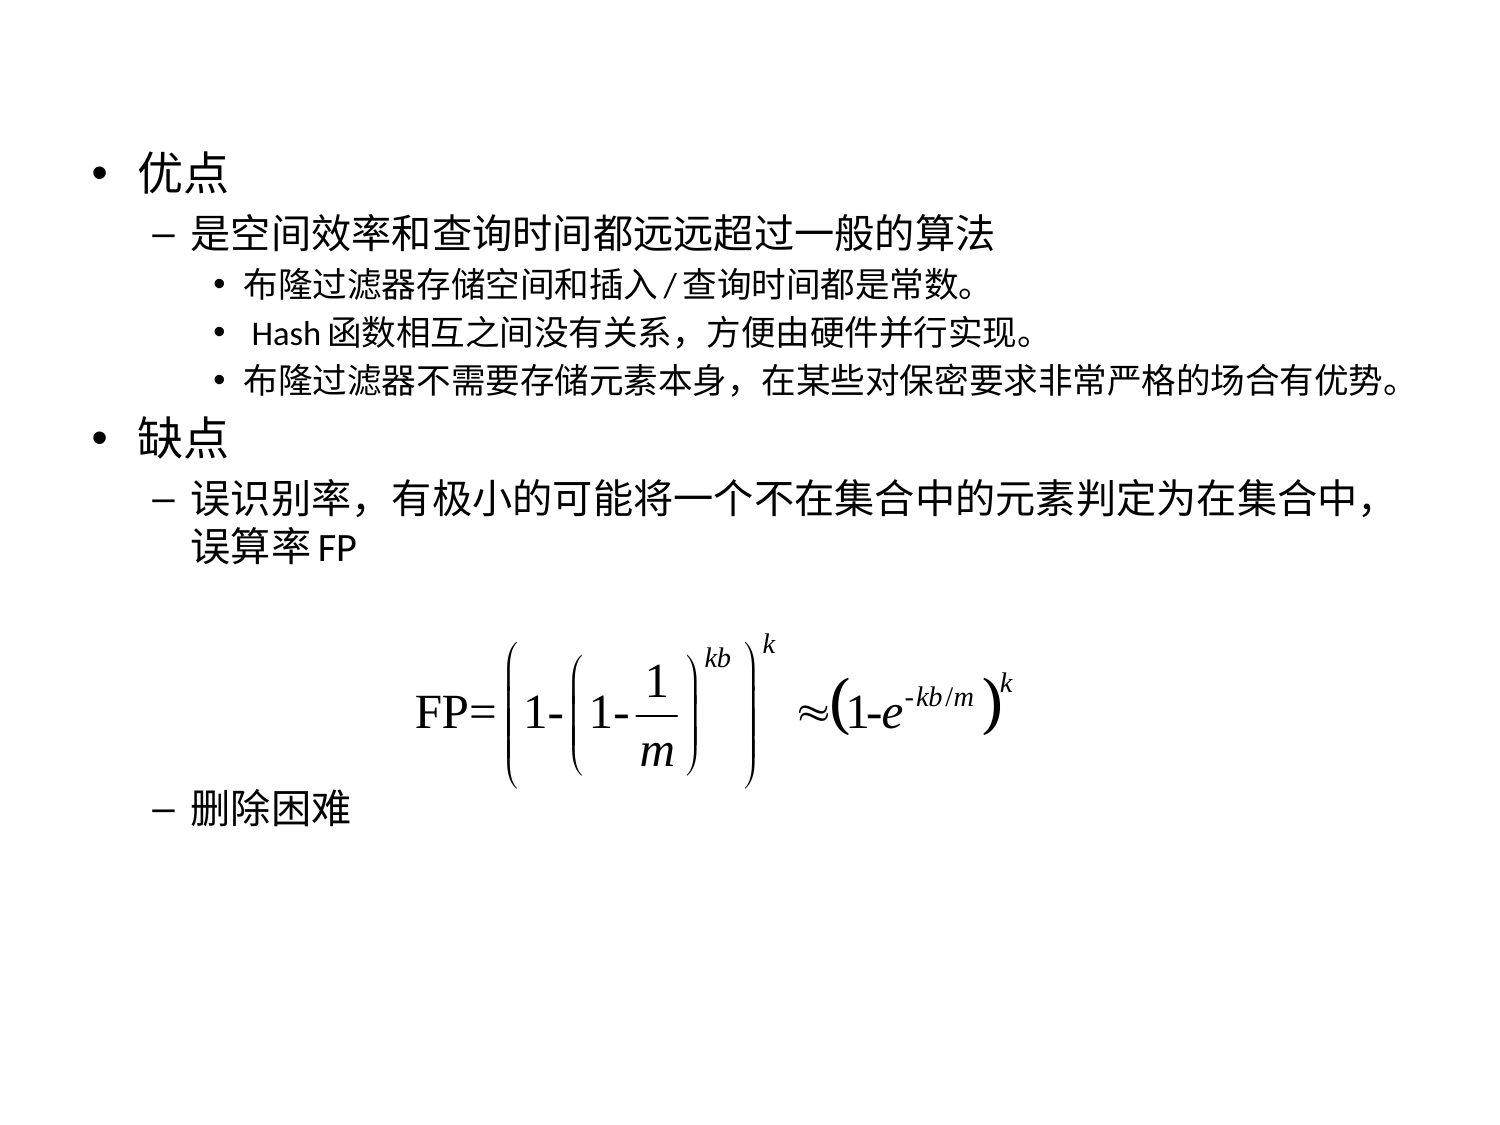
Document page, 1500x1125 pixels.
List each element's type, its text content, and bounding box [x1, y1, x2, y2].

list 优点 是空间效率和查询时间都远远超过一般的算法 布隆过滤器存储空间和插入/查询时间都是常数。 Hash函数相互之间没有关系，方便由硬件并行实现。 布隆过滤器不需要存储元素本身，在某些对保密要求非常严格的场合有优势。 缺点 误识别率，有极小的可能将一个不在集合中的元素判定为在集合中，误算率FP 删除困难 [76, 137, 1427, 880]
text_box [407, 621, 1022, 798]
